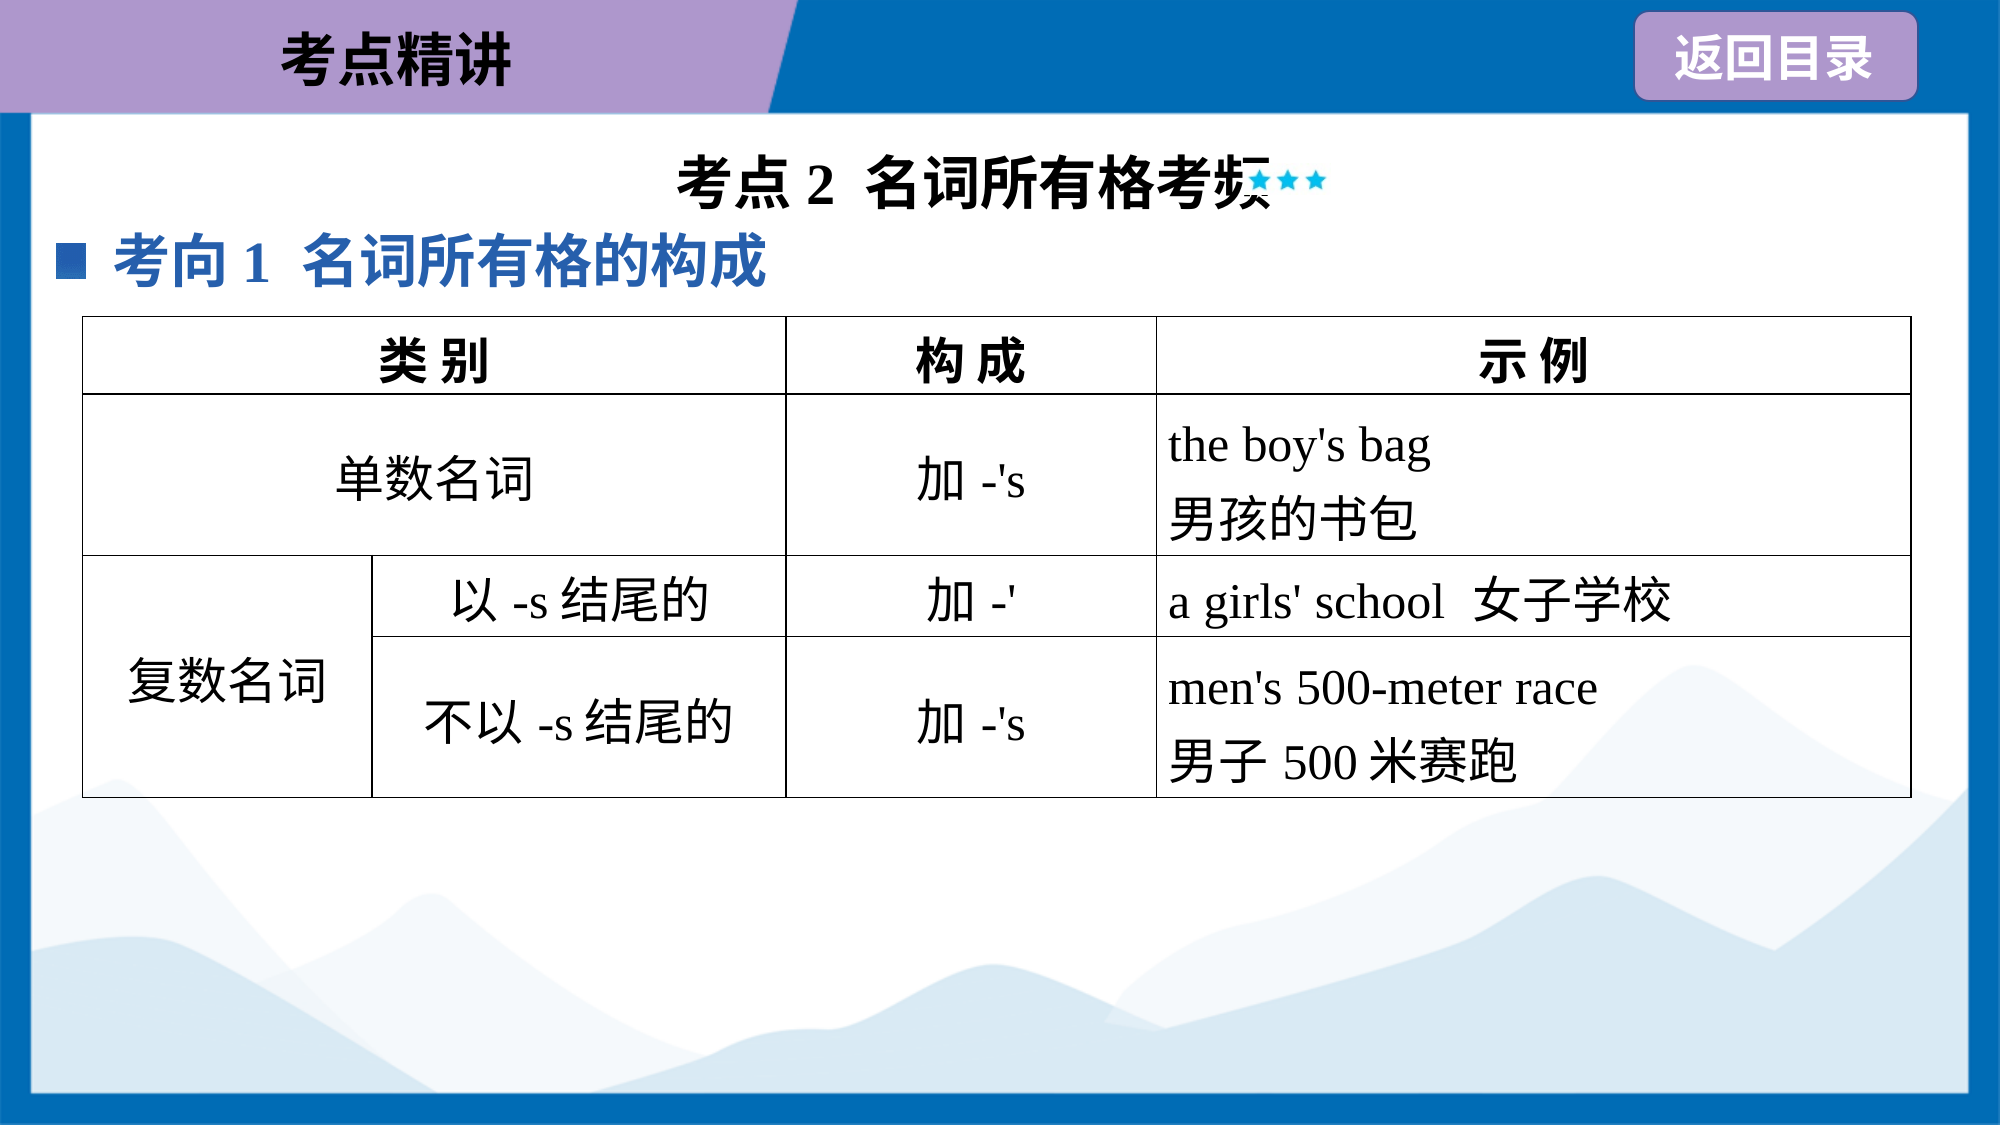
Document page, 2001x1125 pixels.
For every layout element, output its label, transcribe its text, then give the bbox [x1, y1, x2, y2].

table_cell 复数名词 [83, 556, 371, 797]
text_box 考向1 名词所有格的构成 [112, 223, 1917, 294]
table_cell 加-' [787, 556, 1156, 636]
table_header 构 成 [787, 317, 1156, 393]
table_cell 加-'s [787, 395, 1156, 555]
text_box 考点2 名词所有格考频 . [82, 144, 1918, 215]
picture [0, 0, 2000, 1125]
table_header 示 例 [1157, 317, 1910, 393]
table_cell 加-'s [787, 637, 1156, 797]
table_header 类 别 [83, 317, 785, 393]
table_cell a girls' school 女子学校 [1157, 556, 1910, 636]
table_cell men's 500-meter race 男子500米赛跑 [1157, 637, 1910, 797]
table_cell 不以-s结尾的 [373, 637, 785, 797]
table_cell 以-s结尾的 [373, 556, 785, 636]
table_cell 单数名词 [83, 395, 785, 555]
table_cell the boy's bag 男孩的书包 [1157, 395, 1910, 555]
